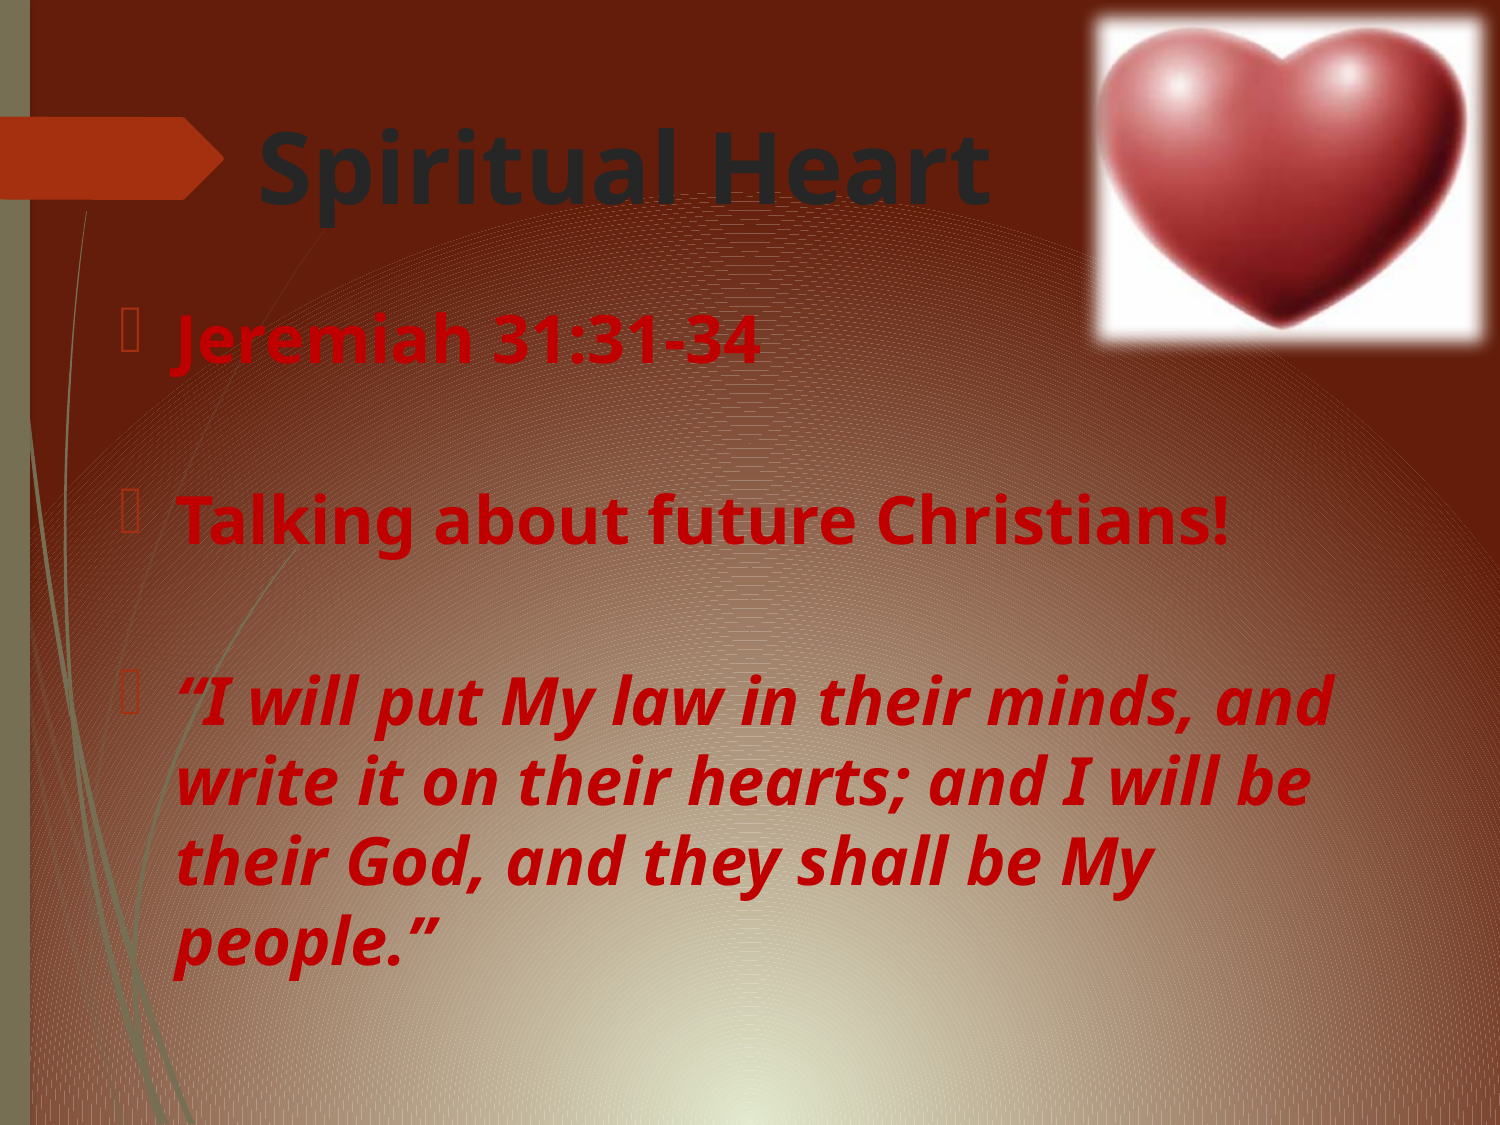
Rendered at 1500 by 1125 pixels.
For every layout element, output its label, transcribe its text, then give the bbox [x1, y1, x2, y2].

title Spiritual Heart [242, 96, 1073, 288]
list Jeremiah 31:31-34 Talking about future Christians! “I will put My law in their minds, and write it on their hearts; and I will be their God, and they shall be My people.” [104, 288, 1423, 1107]
picture [1077, 0, 1500, 360]
